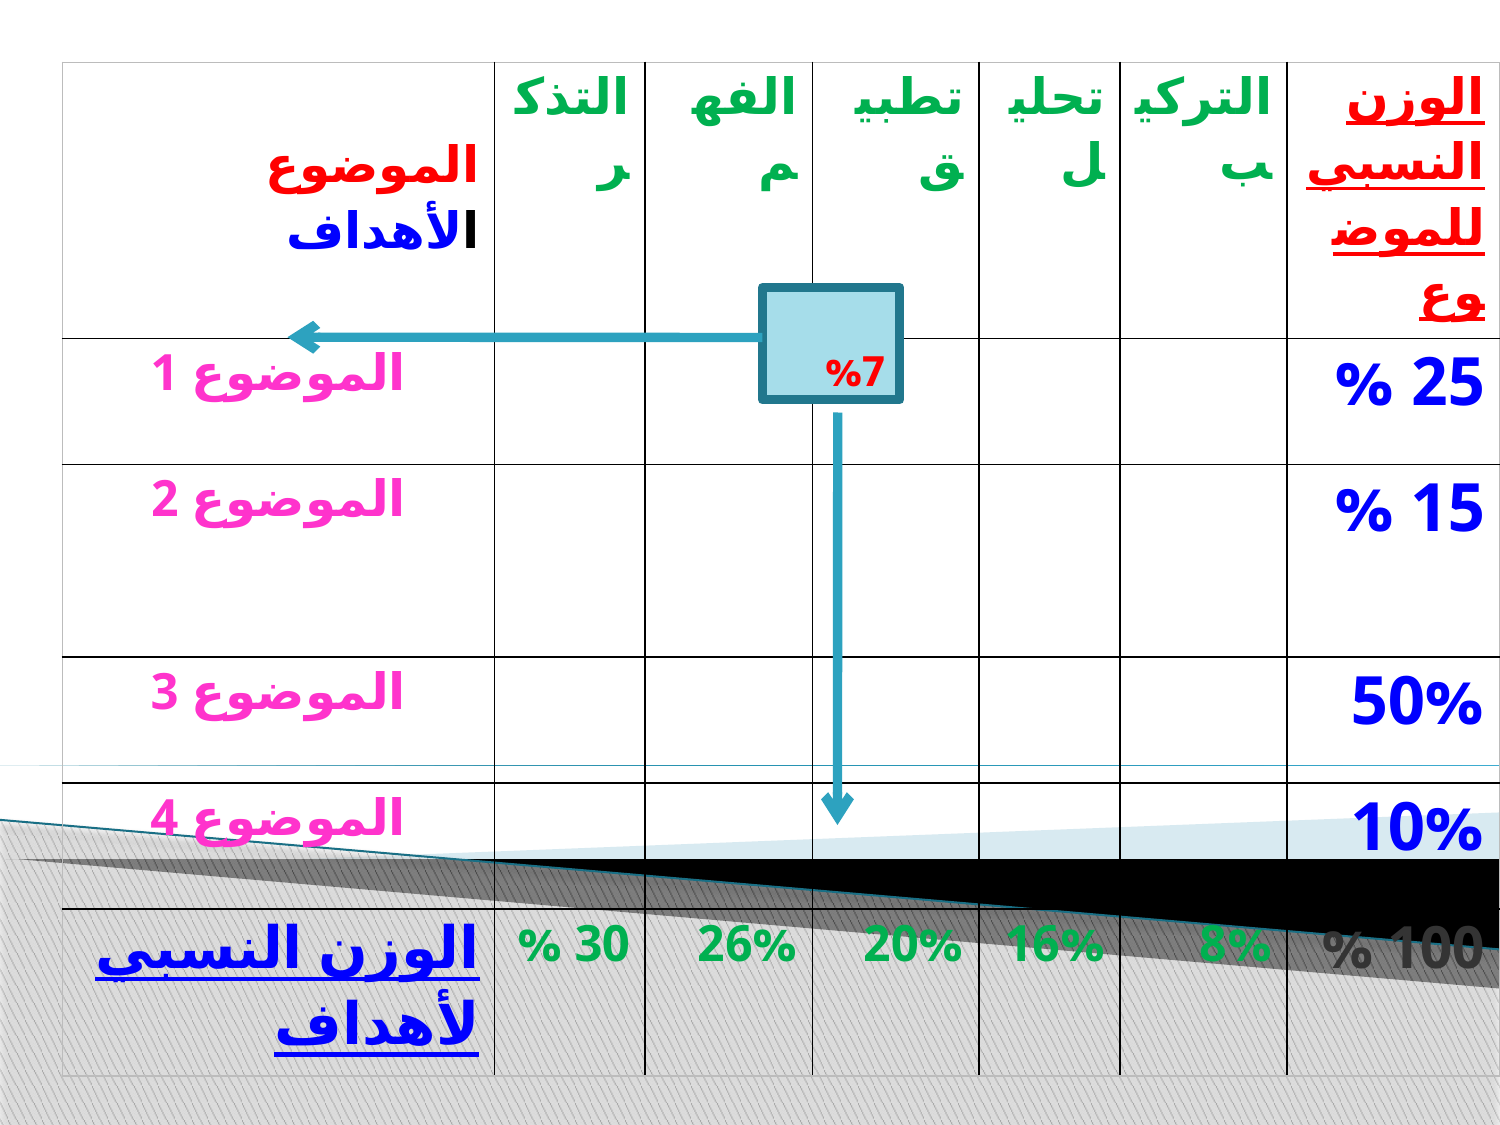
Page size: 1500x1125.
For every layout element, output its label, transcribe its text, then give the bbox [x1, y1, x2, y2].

table_cell الموضوع 3 [63, 658, 494, 782]
table_header تحليل [980, 63, 1119, 338]
table_cell [646, 348, 812, 464]
table_cell [1121, 339, 1286, 464]
table_cell الوزن النسبي لأهداف [63, 910, 494, 1075]
table_cell 26% [646, 910, 812, 1075]
table_cell [843, 630, 978, 656]
table_cell الموضوع 4 [63, 784, 494, 908]
table_cell 16% [980, 910, 1119, 1075]
table_cell [813, 658, 832, 782]
table_header التركيب [1121, 63, 1286, 338]
table_cell [1121, 465, 1286, 656]
table_header الموضوع الأهداف [63, 63, 494, 338]
table_cell 50% [1288, 658, 1499, 782]
table_cell الموضوع 1 [63, 339, 494, 464]
table_cell [495, 658, 644, 782]
table_cell 8% [1121, 910, 1286, 1075]
table_cell [495, 784, 644, 908]
table_cell [843, 658, 978, 782]
picture [5, 859, 62, 864]
table_cell [813, 465, 833, 618]
table_cell [813, 784, 978, 908]
table_cell [495, 465, 644, 656]
table_cell [980, 658, 1119, 782]
table_cell 10% [1288, 784, 1499, 908]
table_cell [813, 630, 832, 656]
table_cell [646, 658, 812, 782]
table_cell [646, 465, 812, 618]
text_box %7 [787, 337, 900, 403]
table_cell [843, 465, 978, 618]
table_cell [980, 784, 1119, 908]
table_cell 100 % [1288, 910, 1499, 1075]
table_cell [646, 784, 812, 908]
table_cell 15 % [1288, 465, 1499, 656]
text_box [758, 283, 904, 404]
table_cell [646, 630, 812, 656]
table_cell [980, 465, 1119, 656]
table_cell 25 % [1288, 339, 1499, 464]
table_cell [813, 339, 978, 464]
table_cell 30 % [495, 910, 644, 1075]
table_cell 20% [813, 910, 978, 1075]
table_cell [1121, 784, 1286, 908]
table_cell [495, 348, 644, 464]
table_cell [980, 339, 1119, 464]
table_cell الموضوع 2 [63, 465, 494, 656]
table_header الفهم [646, 63, 812, 332]
table_cell [1121, 658, 1286, 782]
table_header الوزن النسبي للموضوع [1288, 63, 1499, 338]
table_header تطبيق [813, 63, 978, 338]
table_header التذكر [495, 63, 644, 332]
